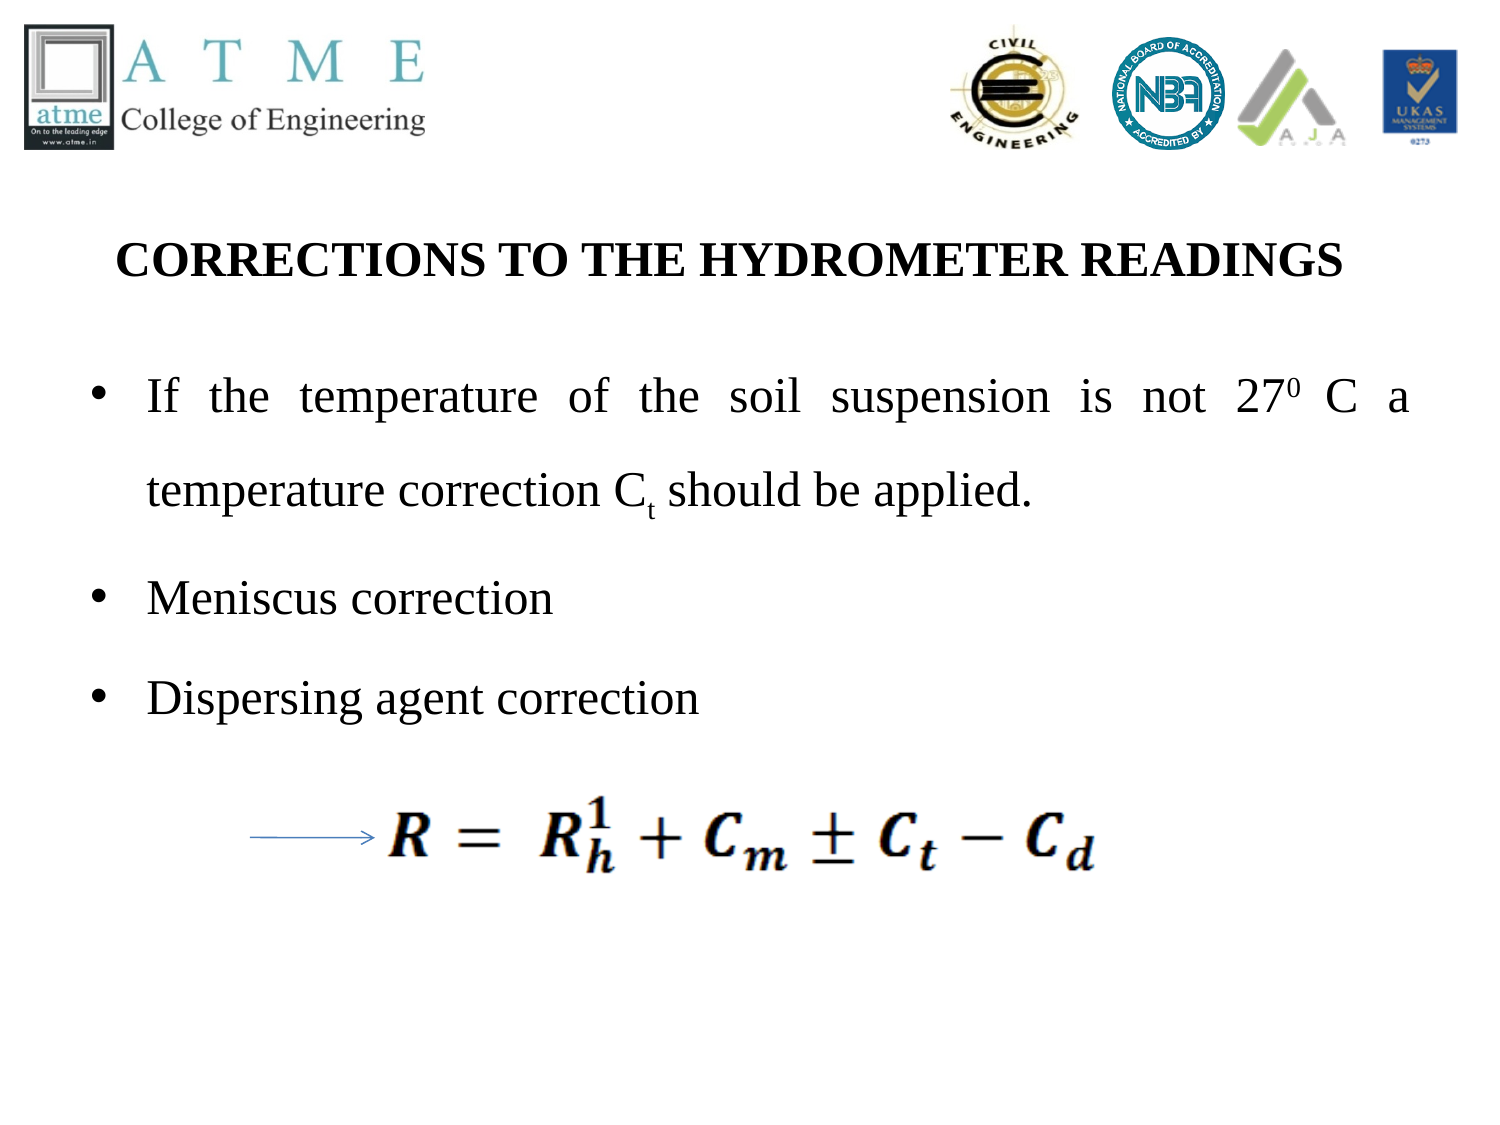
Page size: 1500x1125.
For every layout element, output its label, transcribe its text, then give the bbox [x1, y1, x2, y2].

picture [1179, 37, 1225, 79]
picture [387, 787, 1100, 888]
picture [1184, 109, 1225, 150]
picture [1237, 49, 1458, 146]
picture [950, 24, 1080, 150]
picture [24, 24, 425, 150]
picture [1209, 103, 1218, 120]
picture [1112, 37, 1213, 150]
title CORRECTIONS TO THE HYDROMETER READINGS [99, 162, 1450, 350]
list If the temperature of the soil suspension is not 270 C a temperature correction Ct should be applied. Meniscus correction Dispersing agent correction [75, 324, 1425, 1005]
